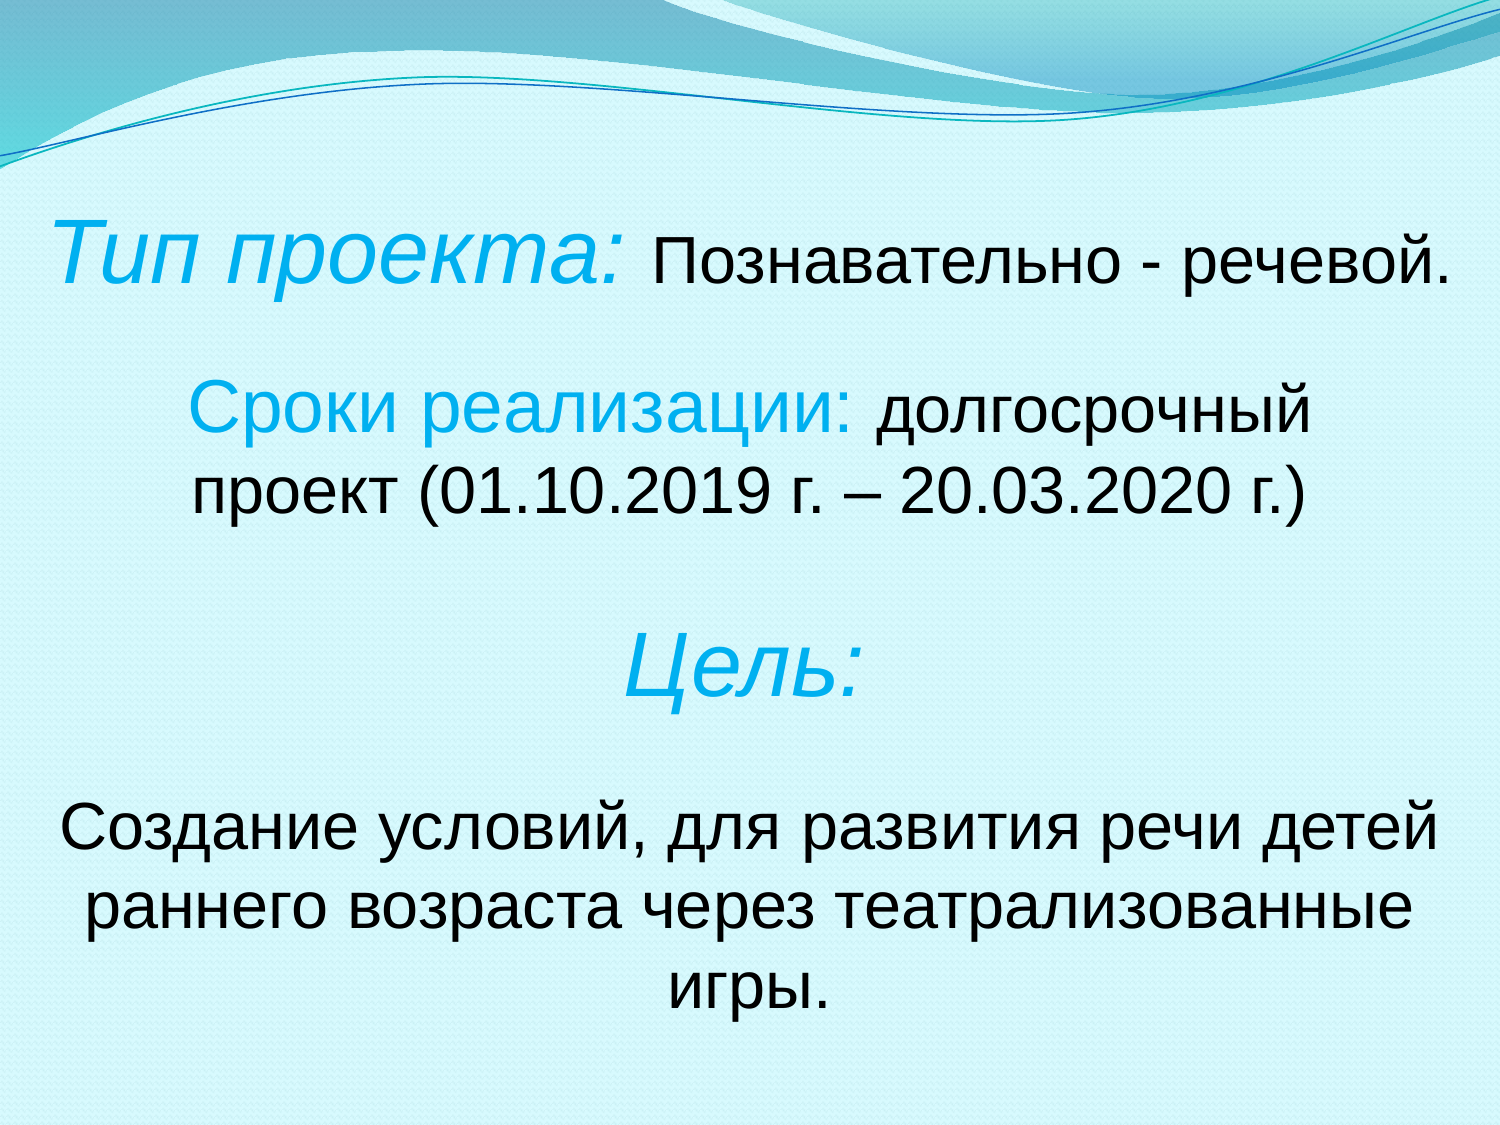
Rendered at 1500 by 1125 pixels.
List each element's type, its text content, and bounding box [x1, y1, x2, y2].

text_box Цель: [608, 597, 939, 723]
text_box [76, 467, 1500, 544]
text_box Создание условий, для развития речи детей раннего возраста через театрализованные игры. [0, 775, 1500, 1030]
text_box Сроки реализации: долгосрочный проект (01.10.2019 г. – 20.03.2020 г.) [64, 349, 1436, 535]
text_box Тип проекта: Познавательно - речевой. [0, 184, 1500, 310]
